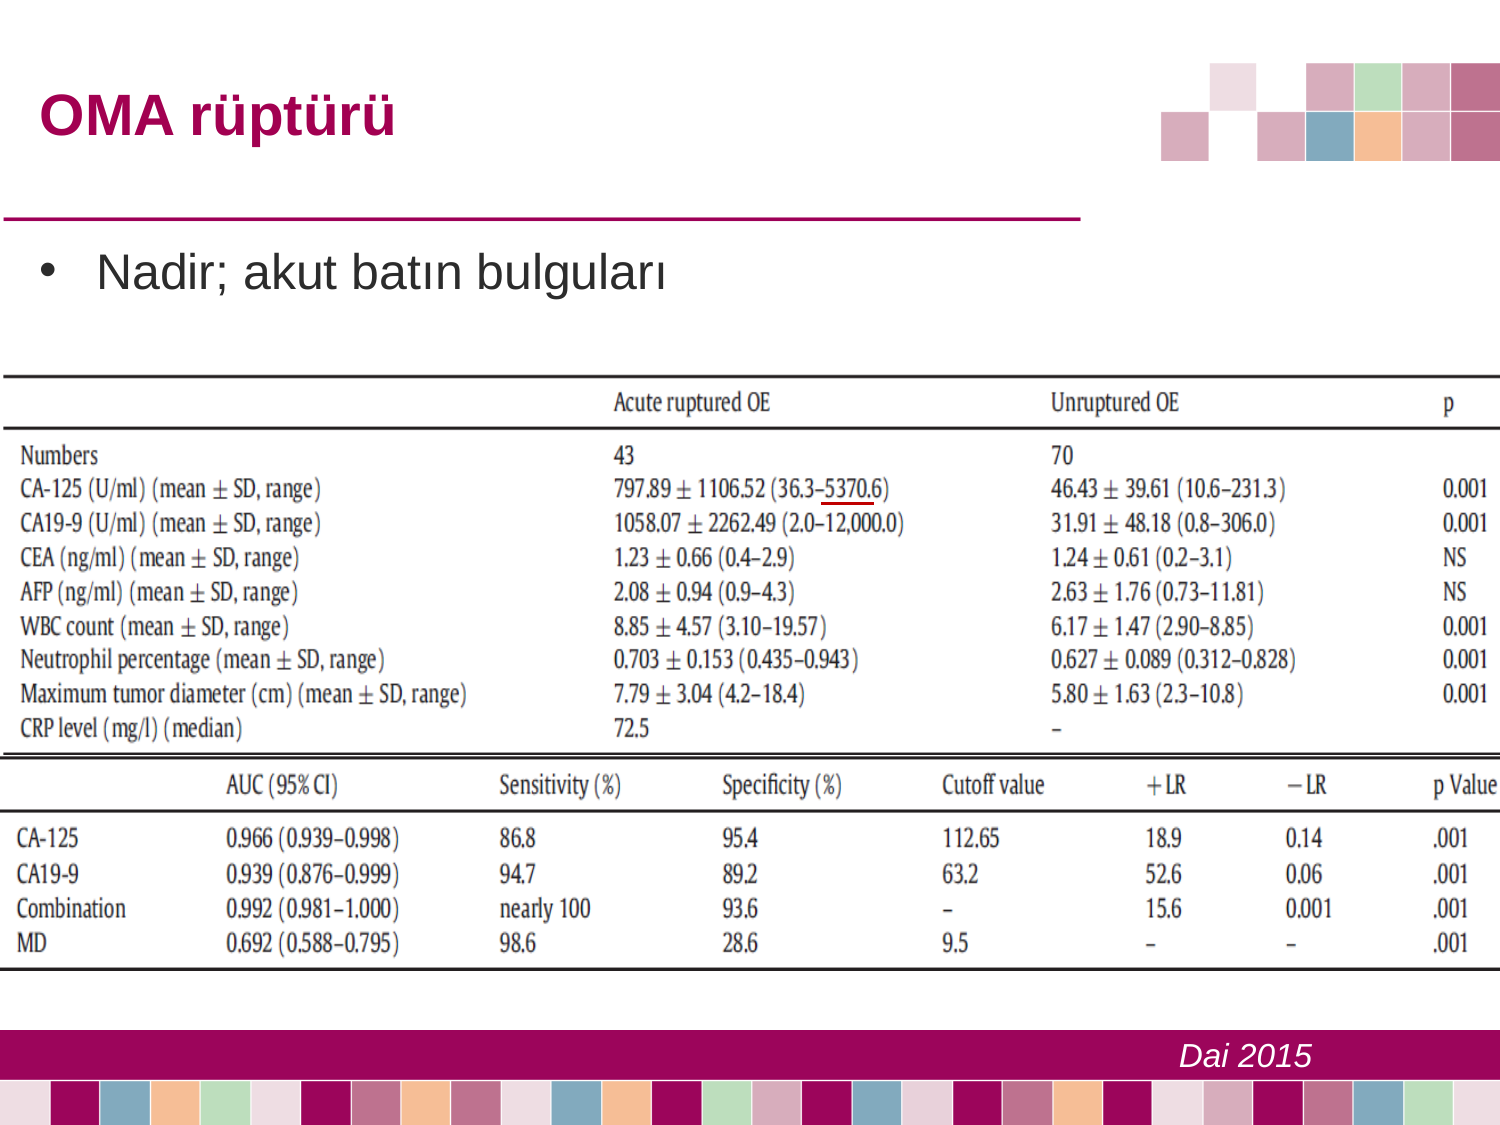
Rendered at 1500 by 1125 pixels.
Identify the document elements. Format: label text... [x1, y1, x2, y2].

picture [1149, 62, 1500, 161]
picture [0, 1030, 1500, 1125]
text_box Dai 2015 [1164, 1026, 1328, 1082]
title OMA rüptürü [24, 12, 1138, 213]
picture [0, 369, 1500, 972]
picture [0, 212, 1088, 227]
list Nadir; akut batın bulguları [24, 231, 1476, 367]
